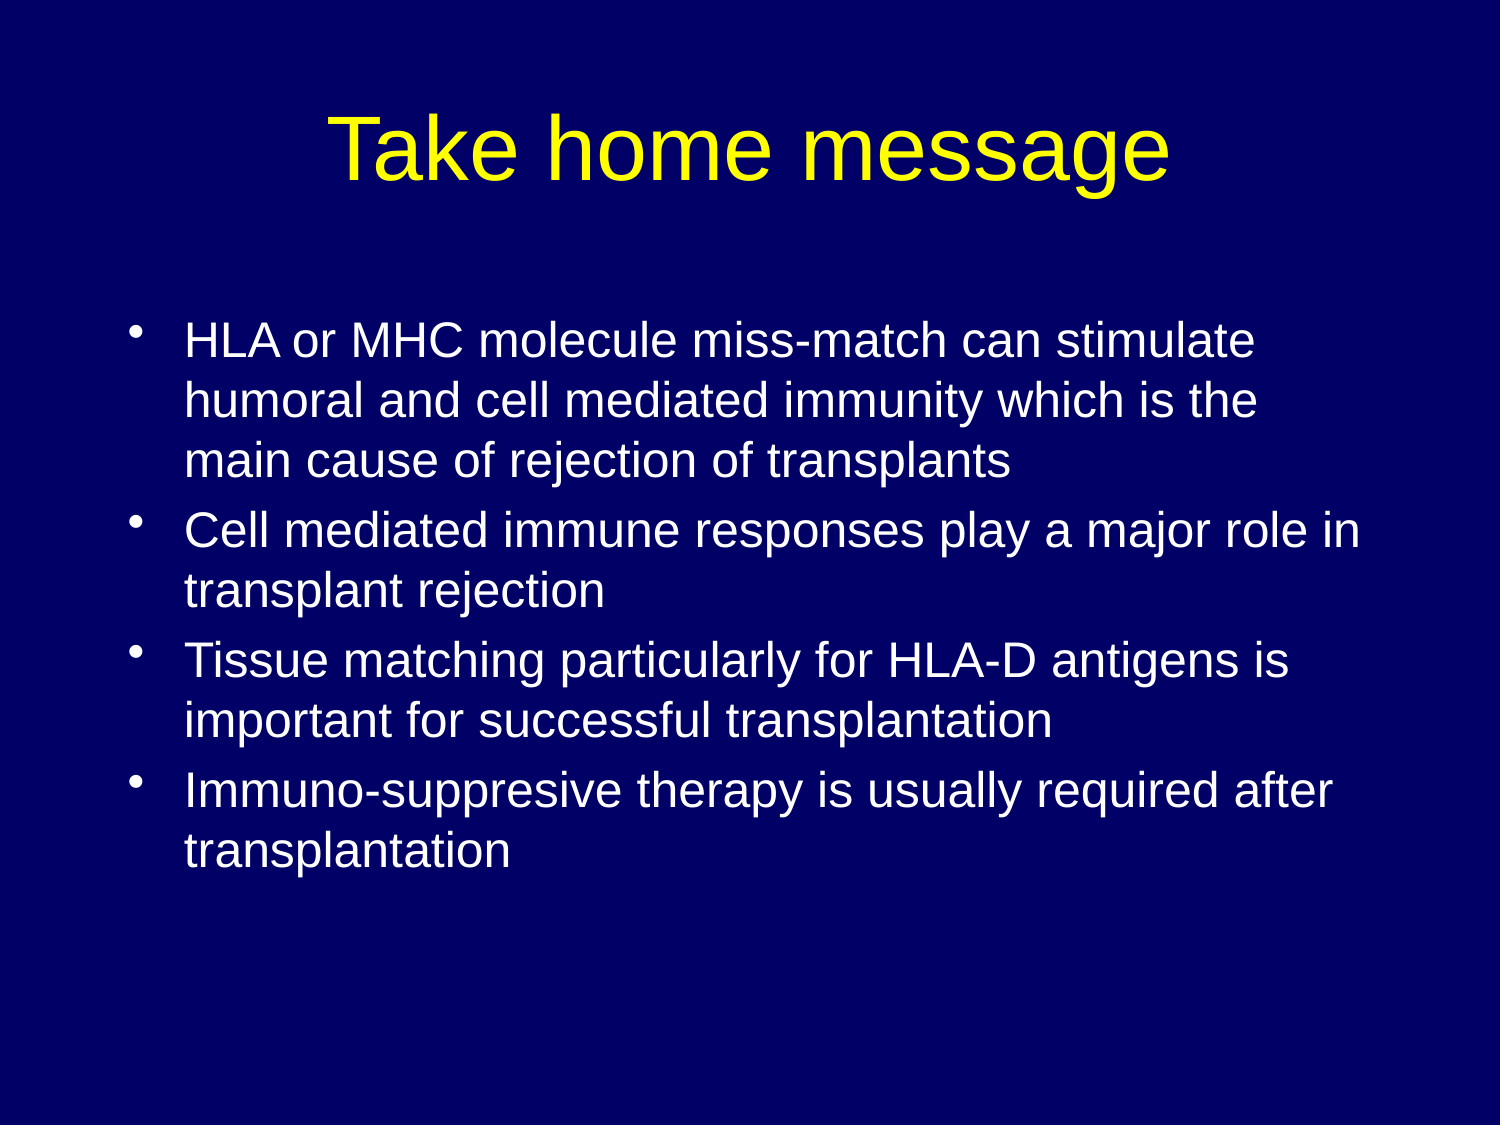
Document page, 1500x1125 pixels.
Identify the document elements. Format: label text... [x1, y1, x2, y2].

title Take home message [112, 49, 1388, 238]
list HLA or MHC molecule miss-match can stimulate humoral and cell mediated immunity which is the main cause of rejection of transplants Cell mediated immune responses play a major role in transplant rejection Tissue matching particularly for HLA-D antigens is important for successful transplantation Immuno-suppresive therapy is usually required after transplantation [112, 299, 1388, 976]
